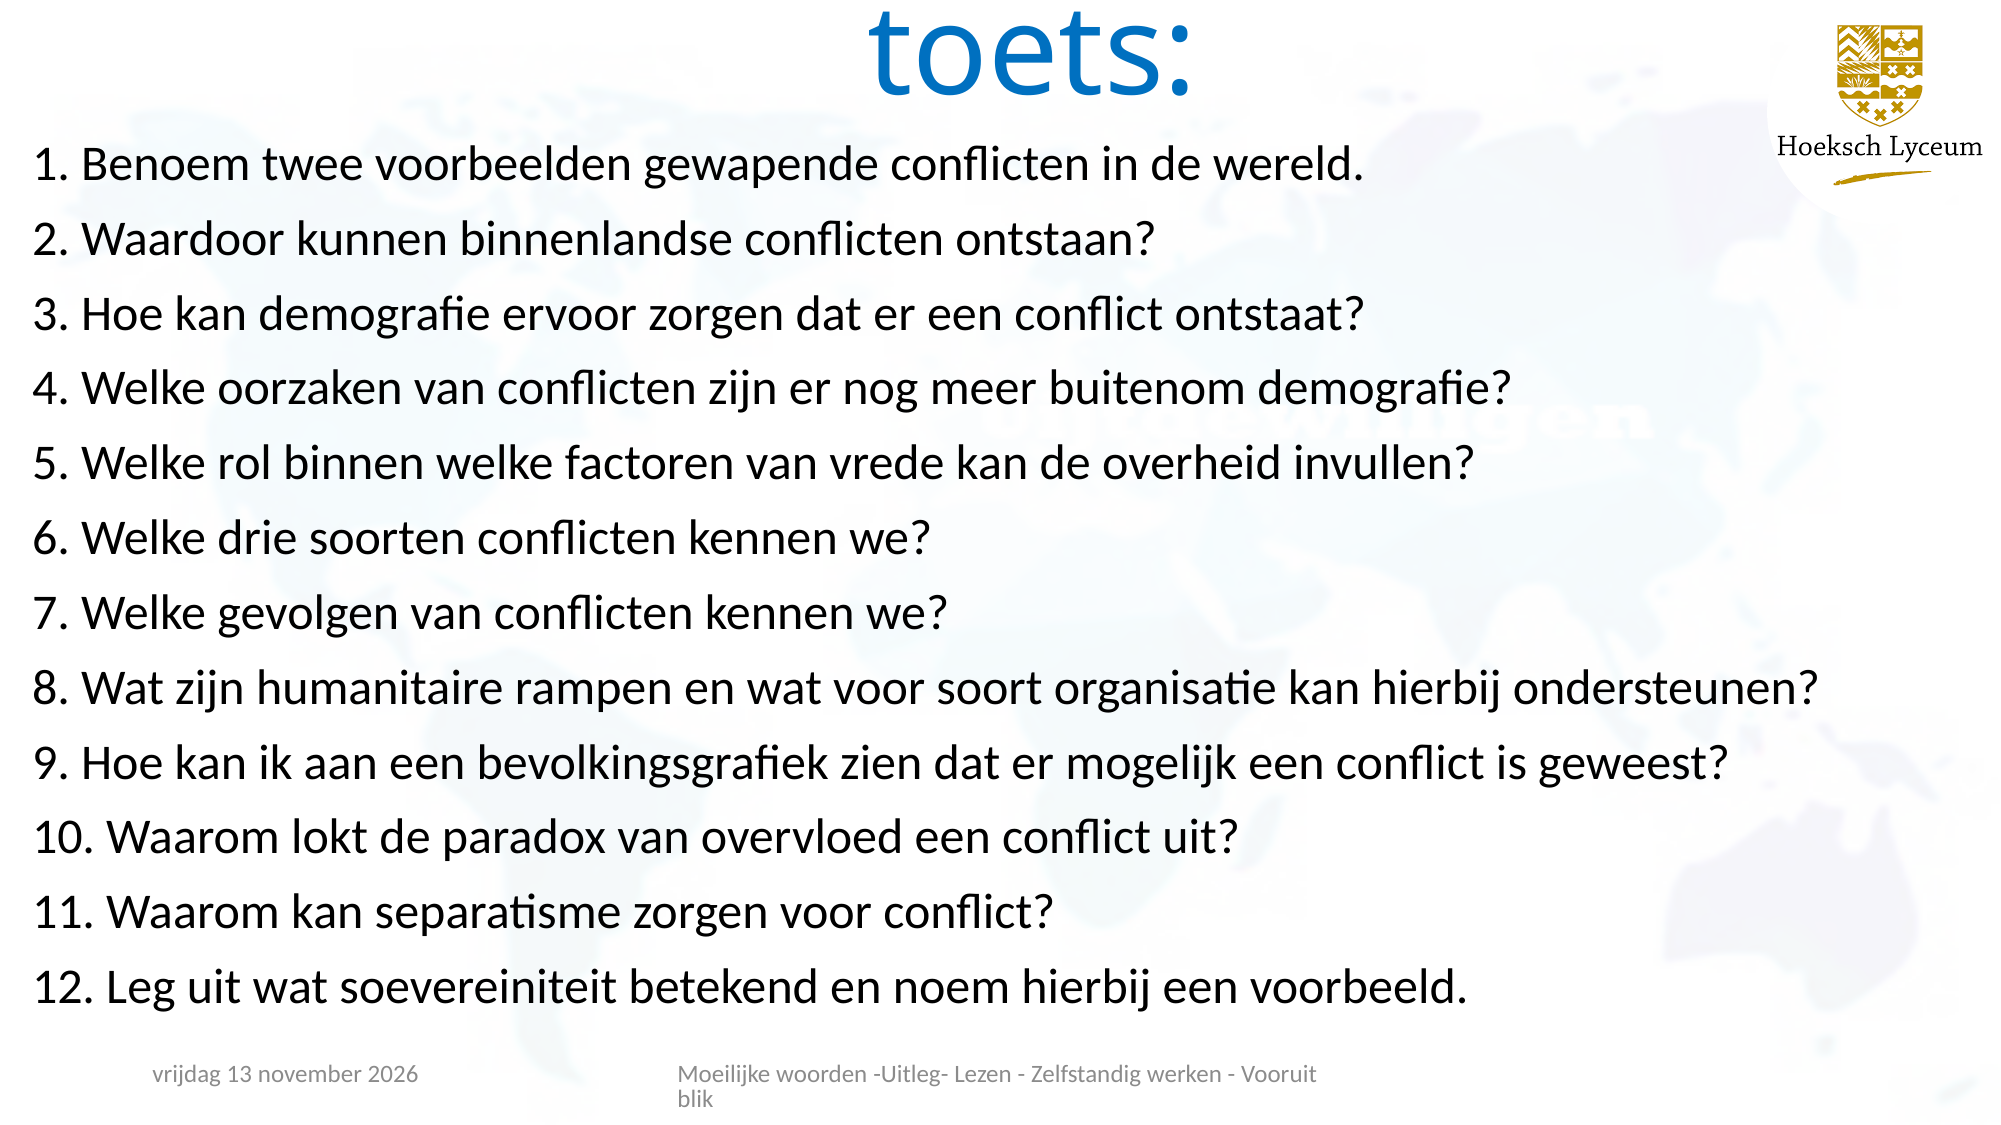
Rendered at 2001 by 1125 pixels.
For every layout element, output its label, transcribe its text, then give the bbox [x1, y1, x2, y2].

picture [1767, 0, 1991, 225]
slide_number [137, 1042, 588, 1103]
footer Moeilijke woorden -Uitleg- Lezen - Zelfstandig werken - Vooruitblik [662, 1042, 1338, 1103]
subtitle 1. Benoem twee voorbeelden gewapende conflicten in de wereld. 2. Waardoor kunnen binnenlandse conflicten ontstaan? 3. Hoe kan demografie ervoor zorgen dat er een conflict ontstaat? 4. Welke oorzaken van conflicten zijn er nog meer buitenom demografie? 5. Welke rol binnen welke factoren van vrede kan de overheid invullen? 6. Welke drie soorten conflicten kennen we? 7. Welke gevolgen van conflicten kennen we? 8. Wat zijn humanitaire rampen en wat voor soort organisatie kan hierbij ondersteunen? 9. Hoe kan ik aan een bevolkingsgrafiek zien dat er mogelijk een conflict is geweest? 10. Waarom lokt de paradox van overvloed een conflict uit? 11. Waarom kan separatisme zorgen voor conflict? 12. Leg uit wat soevereiniteit betekend en noem hierbij een voorbeeld. [17, 129, 1983, 1080]
title Leervragen voor de toets: [282, 0, 1767, 129]
